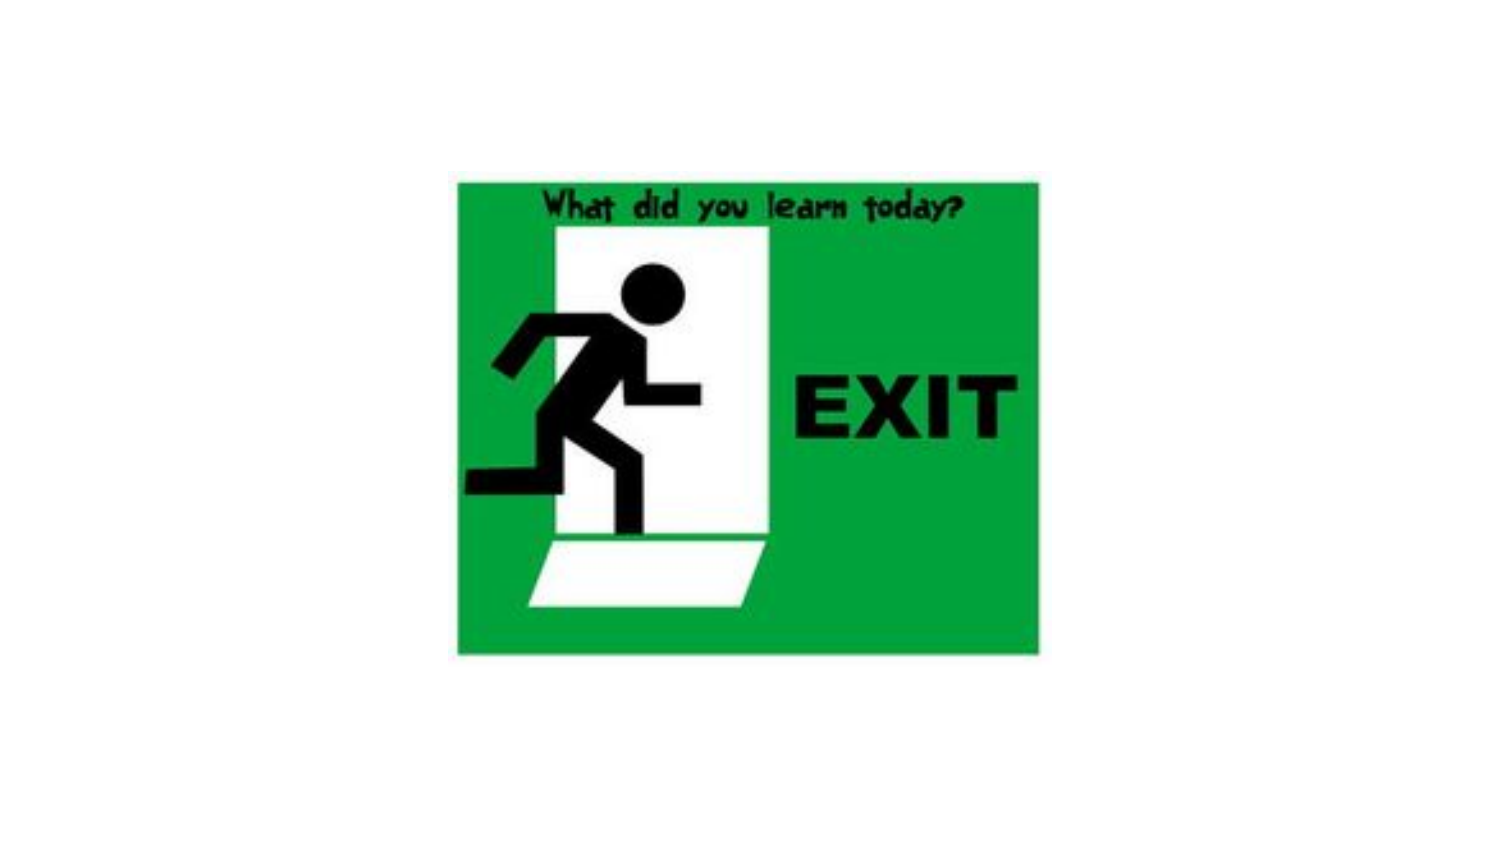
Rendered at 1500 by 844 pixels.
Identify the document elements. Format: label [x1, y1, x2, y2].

picture [448, 171, 1052, 673]
